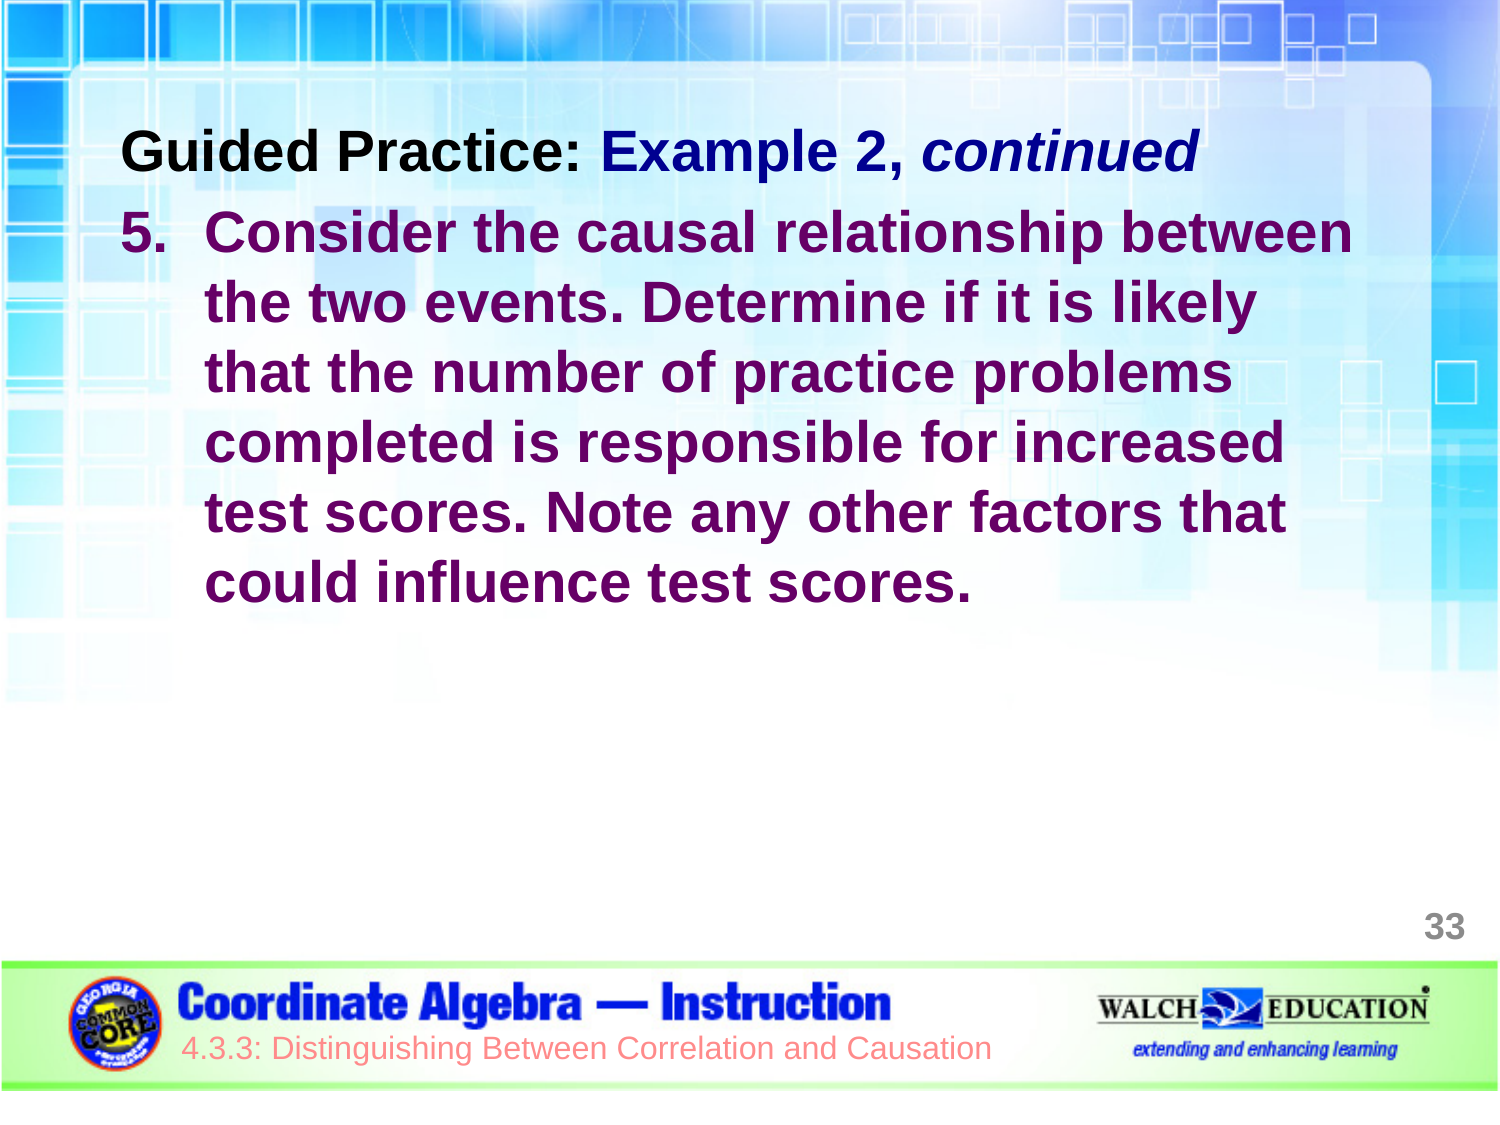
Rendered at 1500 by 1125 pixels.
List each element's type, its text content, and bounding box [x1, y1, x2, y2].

slide_number 33 [1361, 901, 1481, 949]
picture [1, 0, 1500, 1091]
footer 4.3.3: Distinguishing Between Correlation and Causation [166, 1024, 1080, 1069]
subtitle Guided Practice: Example 2, continued Consider the causal relationship between the two events. Determine if it is likely that the number of practice problems completed is responsible for increased test scores. Note any other factors that could influence test scores. [105, 105, 1376, 925]
